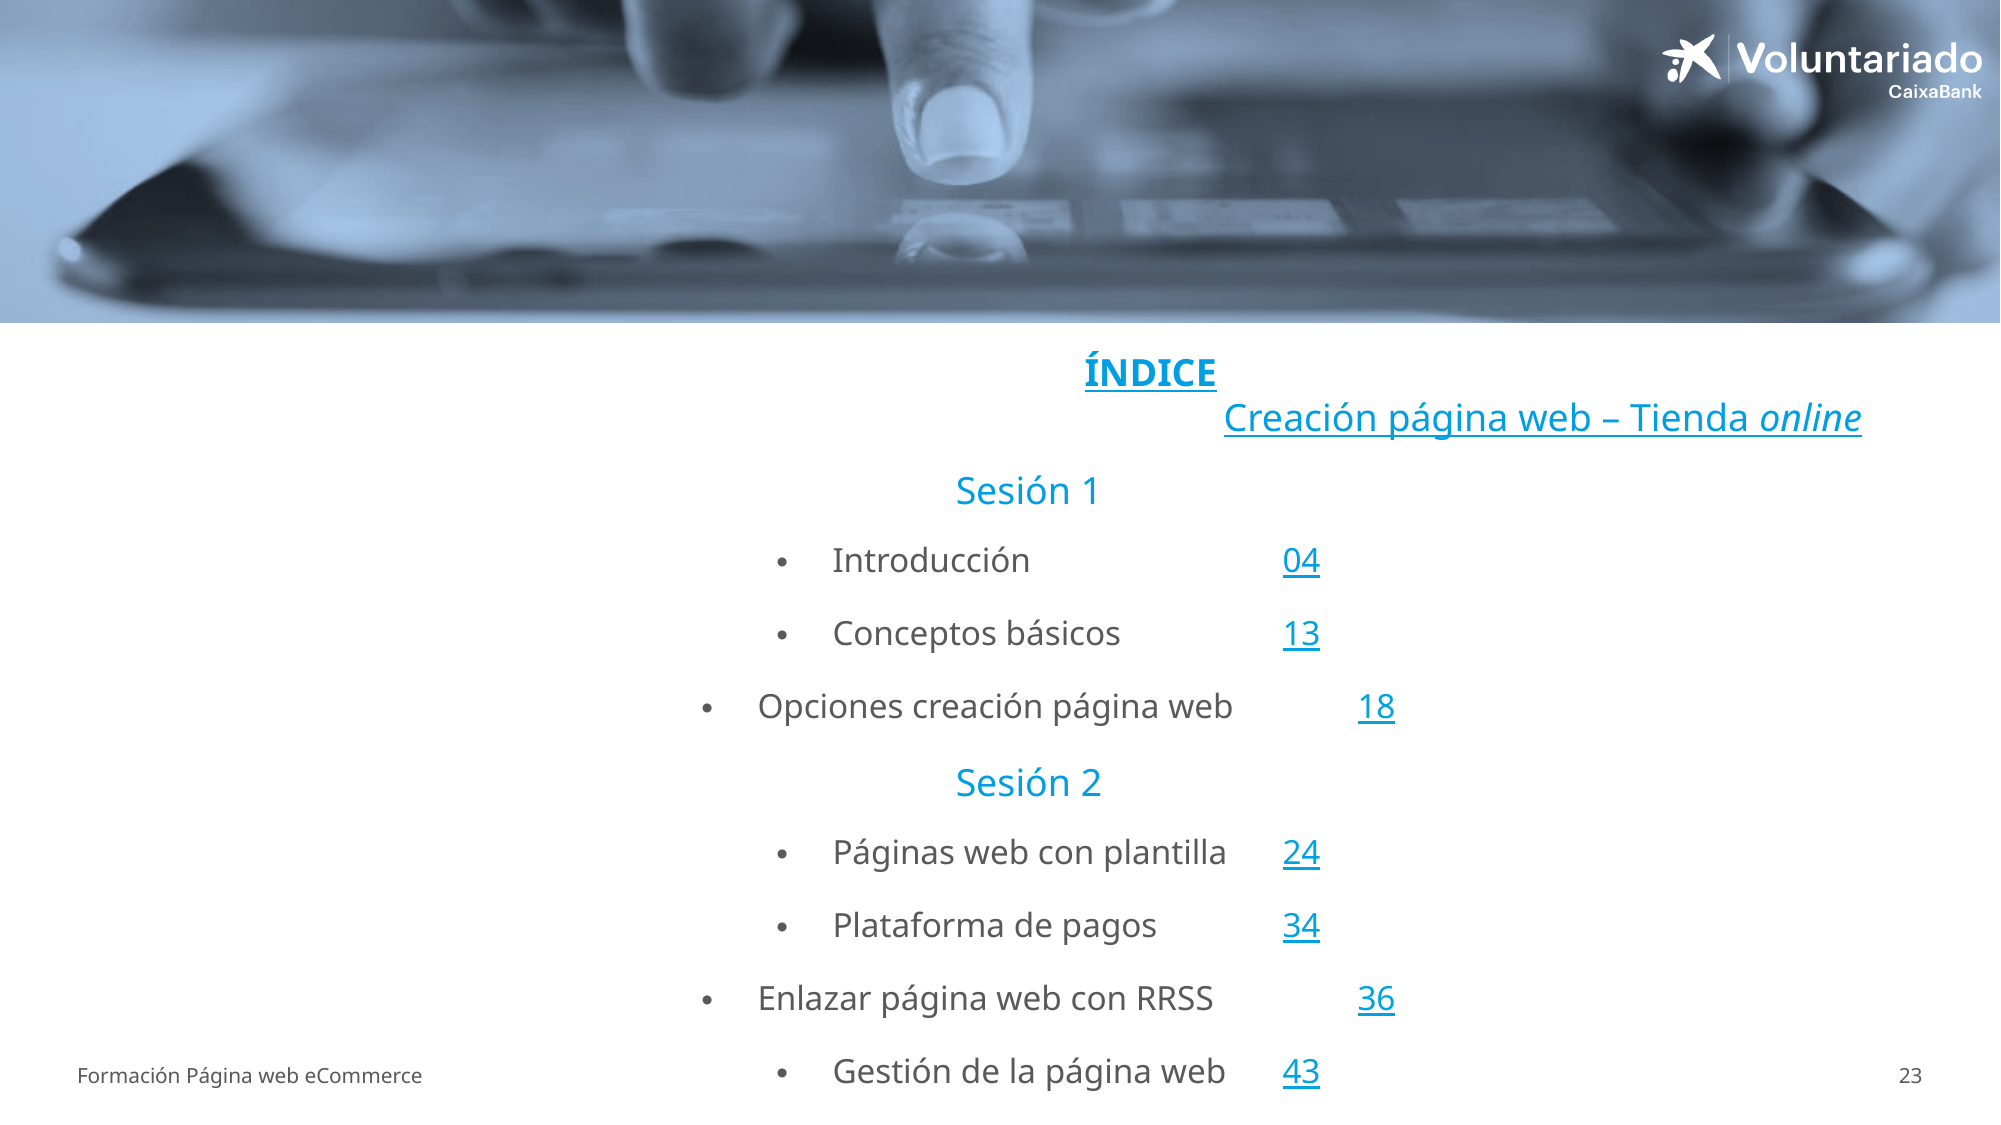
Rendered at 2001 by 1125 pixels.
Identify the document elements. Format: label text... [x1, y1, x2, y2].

picture [0, 0, 2000, 324]
list ÍNDICE Creación página web – Tienda online Sesión 1 Introducción 04 Conceptos básicos 13 Opciones creación página web 18 Sesión 2 Páginas web con plantilla 24 Plataforma de pagos 34 Enlazar página web con RRSS 36 Gestión de la página web 43 [106, 349, 1953, 1099]
